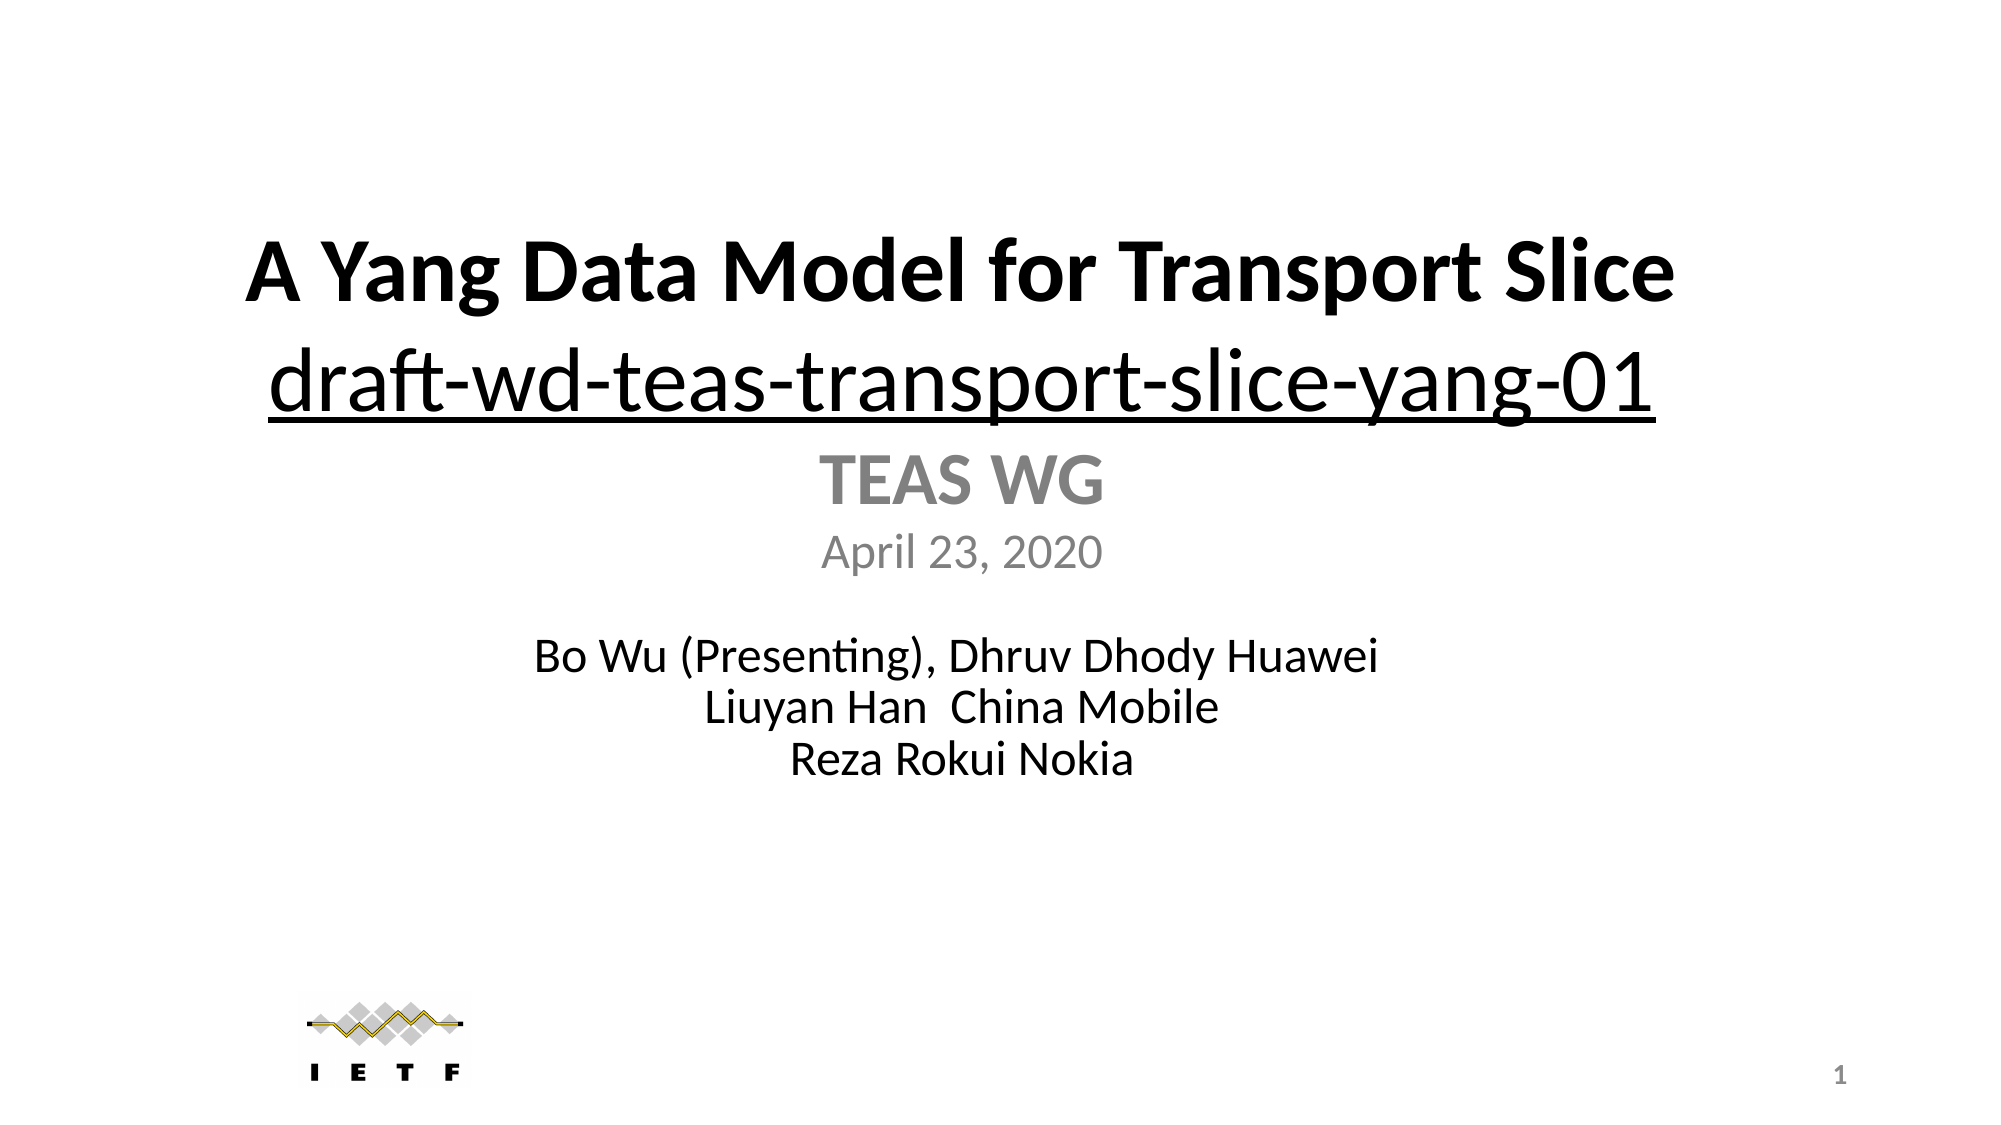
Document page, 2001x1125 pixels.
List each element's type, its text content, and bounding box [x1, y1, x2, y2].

slide_number 1 [1412, 1042, 1863, 1103]
picture [298, 991, 472, 1088]
text_box [212, 643, 1712, 1045]
text_box A Yang Data Model for Transport Slice draft-wd-teas-transport-slice-yang-01 TEAS WG April 23, 2020 Bo Wu (Presenting), Dhruv Dhody Huawei Liuyan Han China Mobile Reza Rokui Nokia [61, 209, 1863, 419]
